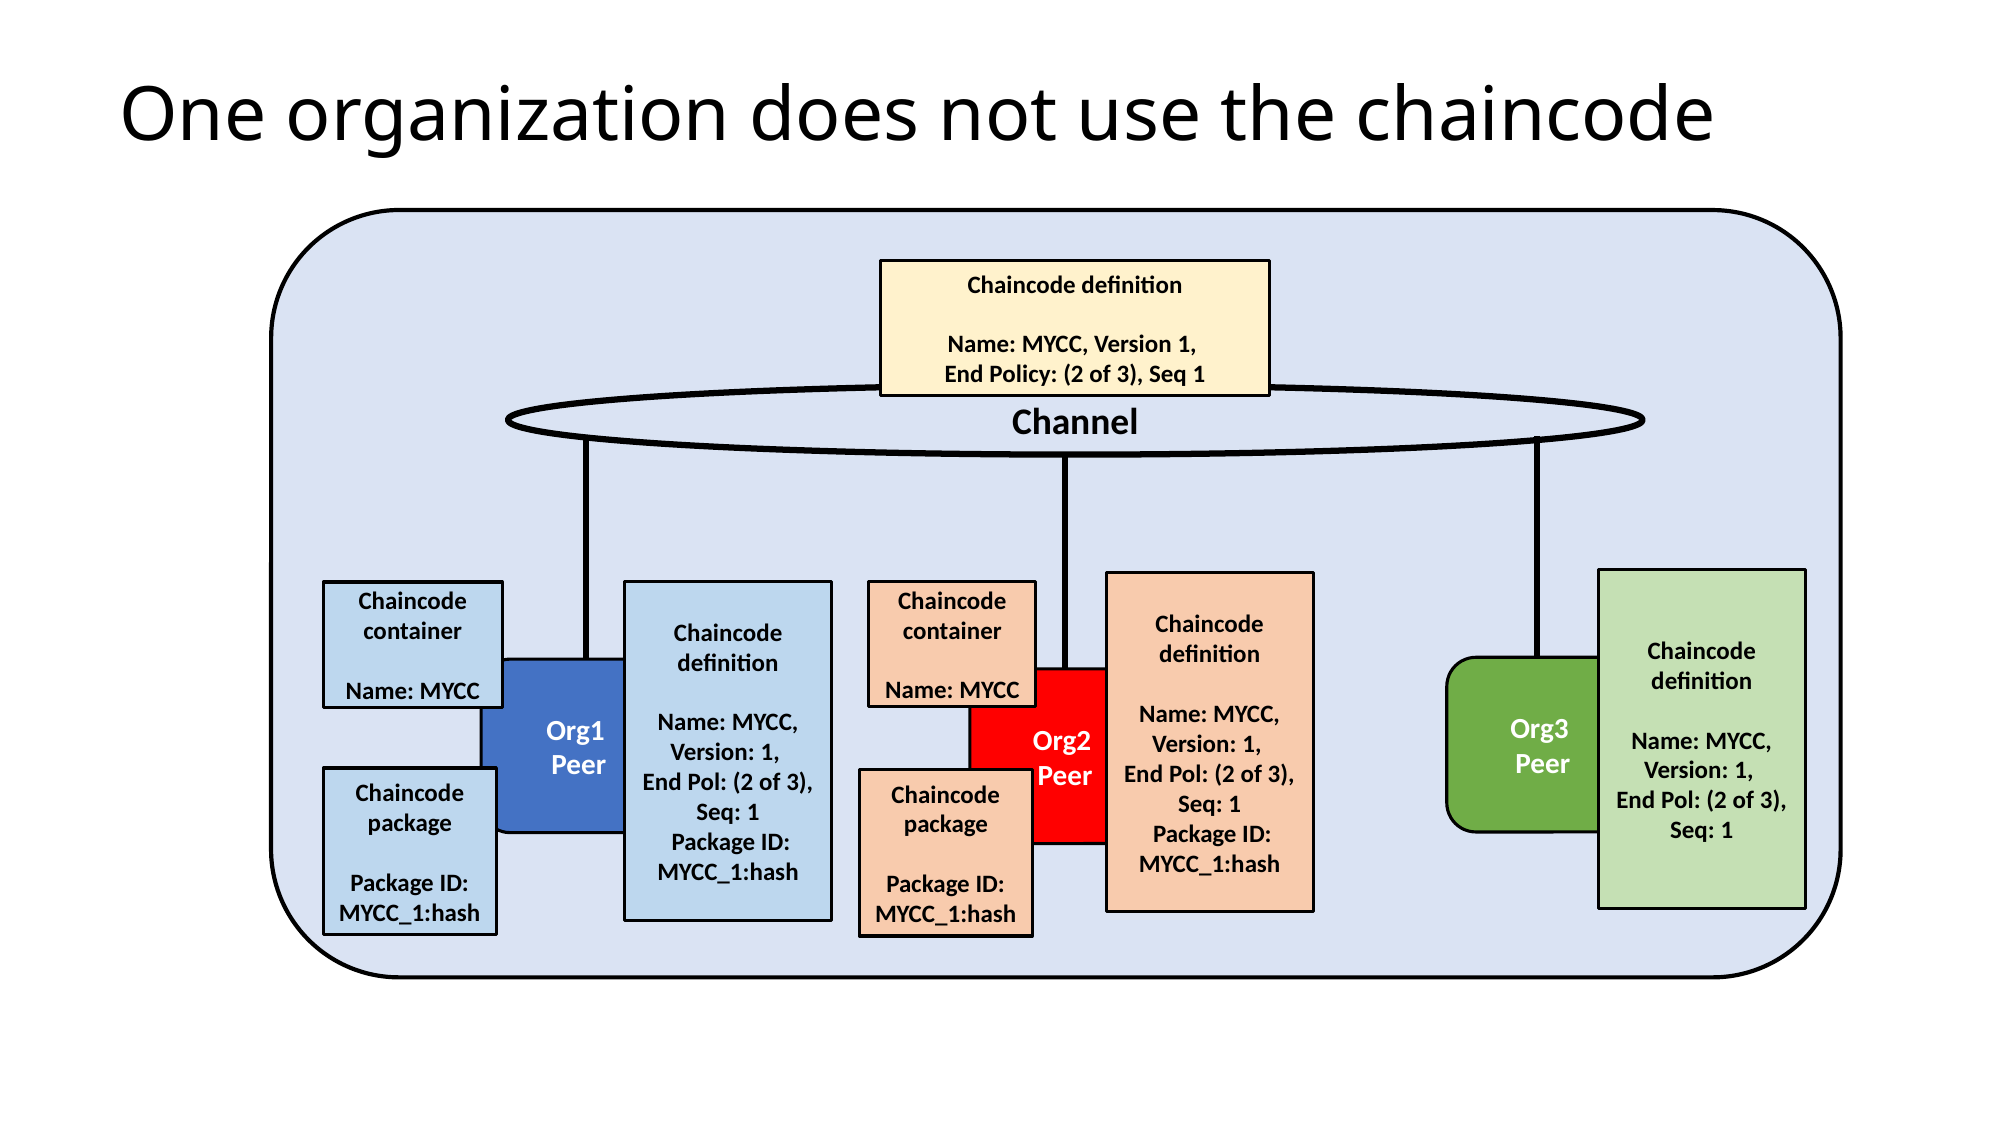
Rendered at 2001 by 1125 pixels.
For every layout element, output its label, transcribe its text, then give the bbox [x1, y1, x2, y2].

text_box Chaincode package Package ID: MYCC_1:hash [323, 767, 497, 935]
text_box Channel [506, 385, 1645, 457]
text_box Chaincode definition Name: MYCC, Version 1, End Policy: (2 of 3), Seq 1 [880, 260, 1271, 396]
text_box Chaincode container Name: MYCC [868, 581, 1037, 708]
text_box Org3 Peer [1444, 655, 1598, 835]
text_box Chaincode definition Name: MYCC, Version: 1, End Pol: (2 of 3), Seq: 1 Package ID: MYCC_1:hash [1106, 572, 1314, 913]
text_box Org2 Peer [967, 666, 1106, 846]
text_box One organization does not use the chaincode [111, 44, 1837, 188]
text_box Org1 Peer [479, 657, 624, 835]
text_box [268, 207, 1843, 980]
text_box Chaincode container Name: MYCC [323, 581, 503, 708]
text_box Chaincode definition Name: MYCC, Version: 1, End Pol: (2 of 3), Seq: 1 Package ID: MYCC_1:hash [624, 581, 832, 921]
text_box Chaincode definition Name: MYCC, Version: 1, End Pol: (2 of 3), Seq: 1 [1598, 569, 1806, 909]
text_box Chaincode package Package ID: MYCC_1:hash [859, 769, 1033, 937]
